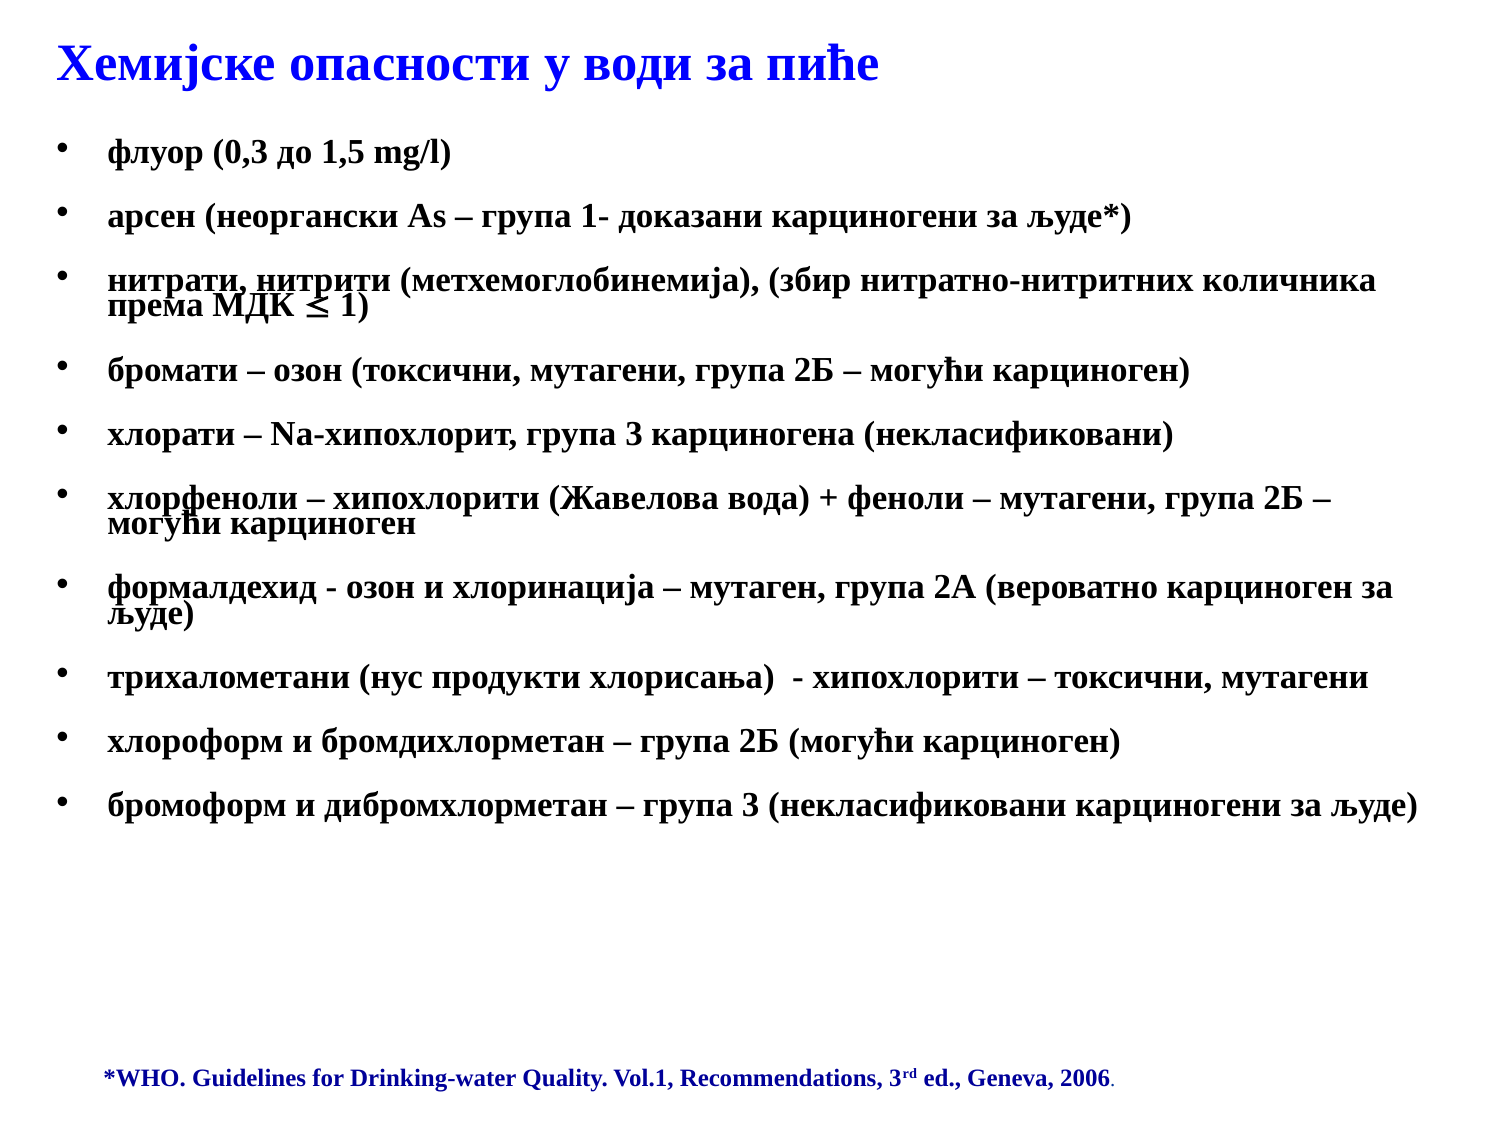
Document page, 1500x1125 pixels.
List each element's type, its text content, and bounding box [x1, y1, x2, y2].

list Хемијске опасности у води за пиће флуор (0,3 до 1,5 mg/l) арсен (неоргански Аs – група 1- доказани карциногени за људе*) нитрати, нитрити (метхемоглобинемија), (збир нитратно-нитритних количника према МДК  1) бромати – озон (токсични, мутагени, група 2Б – могући карциноген) хлорати – Nа-хипохлорит, група 3 карциногена (некласификовани) хлорфеноли – хипохлорити (Жавелова вода) + феноли – мутагени, група 2Б – могући карциноген формалдехид - озон и хлоринација – мутаген, група 2А (вероватно карциноген за људе) трихалометани (нус продукти хлорисања) - хипохлорити – токсични, мутагени хлороформ и бромдихлорметан – група 2Б (могући карциноген) бромоформ и дибромхлорметан – група 3 (некласификовани карциногени за људе) [40, 42, 1460, 835]
text_box *WHO. Guidelines for Drinking-water Quality. Vol.1, Recommendations, 3rd ed., Geneva, 2006. [88, 1053, 1365, 1099]
